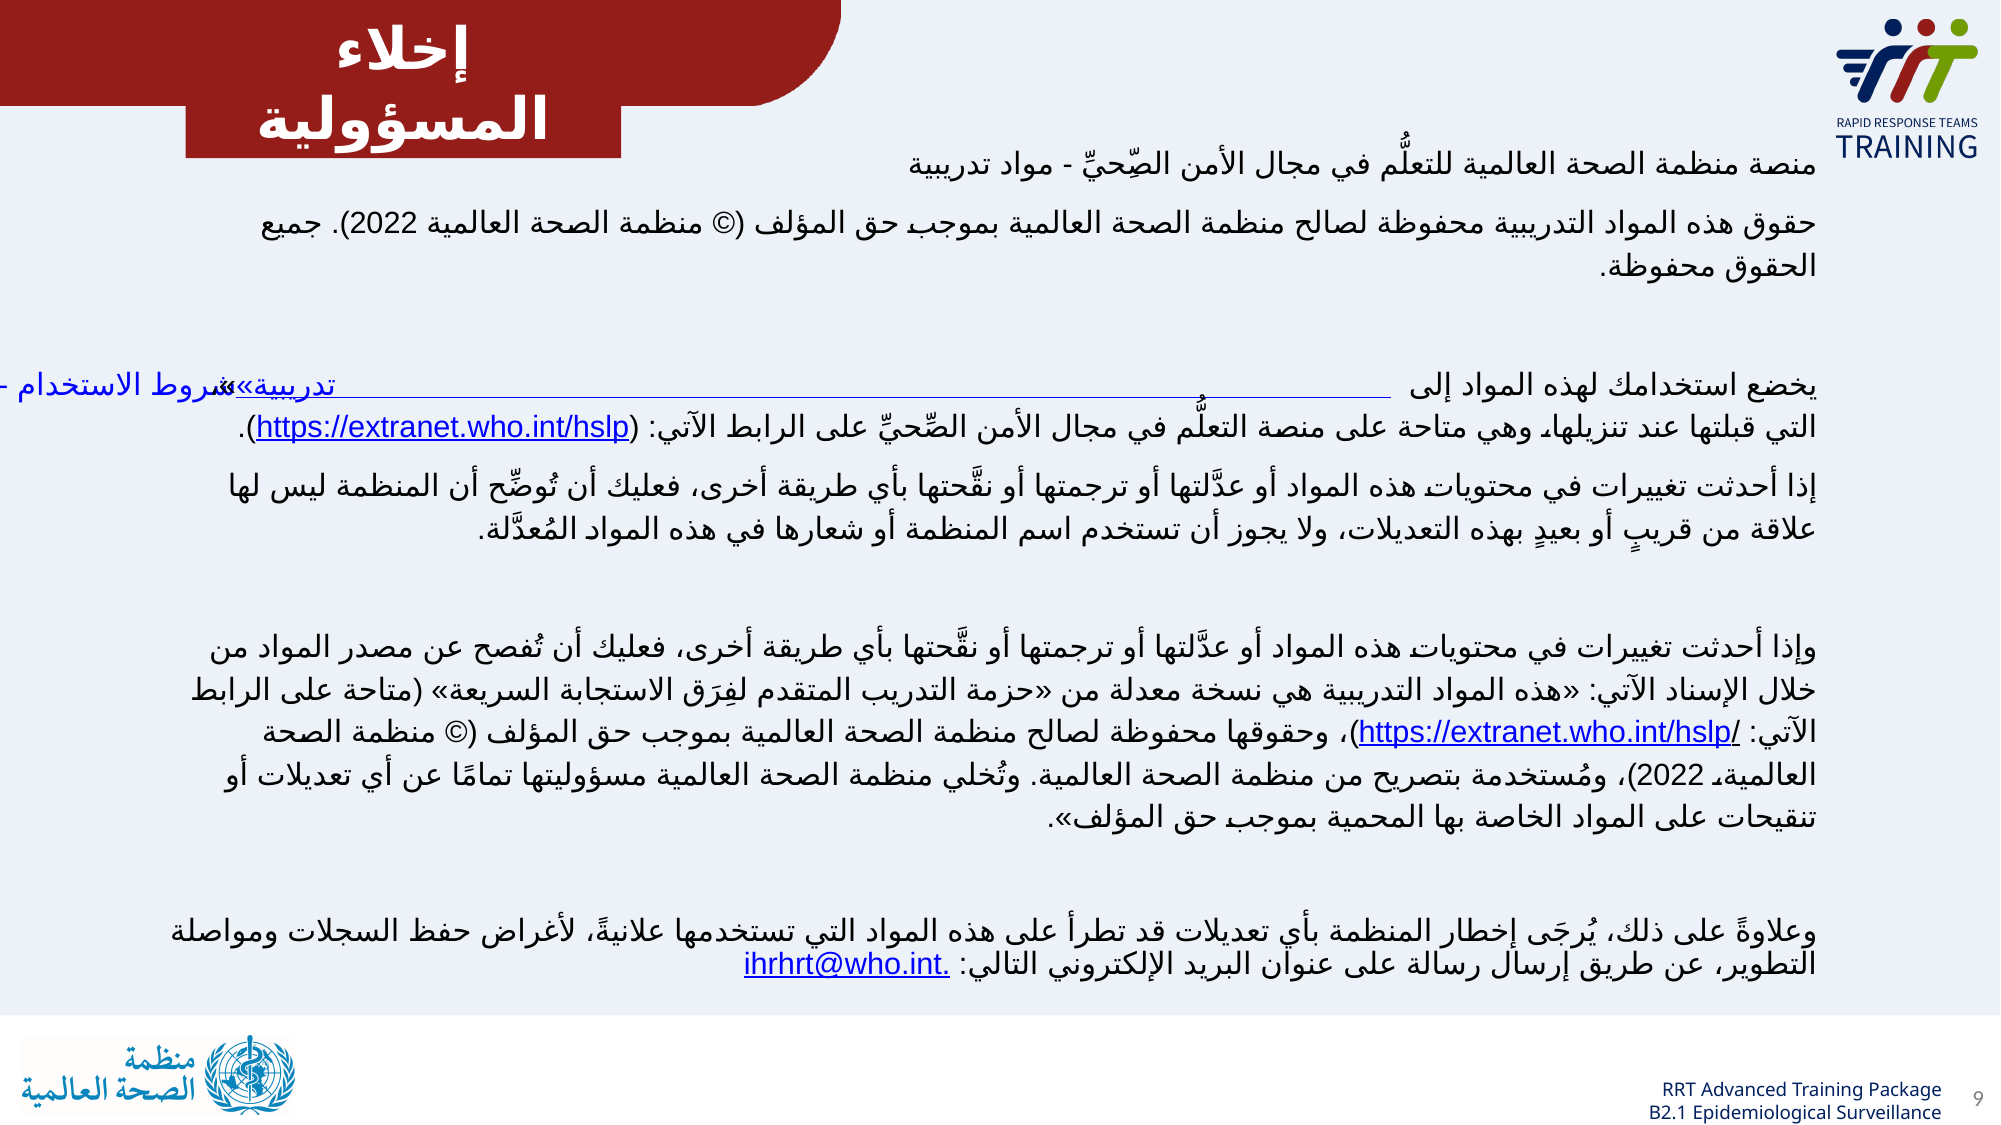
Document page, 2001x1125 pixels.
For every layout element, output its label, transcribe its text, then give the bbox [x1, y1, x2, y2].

list منصة منظمة الصحة العالمية للتعلُّم في مجال الأمن الصِّحيِّ - مواد تدريبية حقوق هذه المواد التدريبية محفوظة لصالح منظمة الصحة العالمية بموجب حق المؤلف (© منظمة الصحة العالمية 2022). جميع الحقوق محفوظة. يخضع استخدامك لهذه المواد إلى «شروط الاستخدام - منصة منظمة الصحة العالمية للتعلُّم في مجال الأمن الصِّحيِّ، مواد تدريبية»، التي قبلتها عند تنزيلها، وهي متاحة على منصة التعلُّم في مجال الأمن الصِّحيِّ على الرابط الآتي: (https://extranet.who.int/hslp). إذا أحدثت تغييرات في محتويات هذه المواد أو عدَّلتها أو ترجمتها أو نقَّحتها بأي طريقة أخرى، فعليك أن تُوضِّح أن المنظمة ليس لها علاقة من قريبٍ أو بعيدٍ بهذه التعديلات، ولا يجوز أن تستخدم اسم المنظمة أو شعارها في هذه المواد المُعدَّلة. وإذا أحدثت تغييرات في محتويات هذه المواد أو عدَّلتها أو ترجمتها أو نقَّحتها بأي طريقة أخرى، فعليك أن تُفصح عن مصدر المواد من خلال الإسناد الآتي: «هذه المواد التدريبية هي نسخة معدلة من «حزمة التدريب المتقدم لفِرَق الاستجابة السريعة» (متاحة على الرابط الآتي: https://extranet.who.int/hslp/)، وحقوقها محفوظة لصالح منظمة الصحة العالمية بموجب حق المؤلف (© منظمة الصحة العالمية، 2022)، ومُستخدمة بتصريح من منظمة الصحة العالمية. وتُخلي منظمة الصحة العالمية مسؤوليتها تمامًا عن أي تعديلات أو تنقيحات على المواد الخاصة بها المحمية بموجب حق المؤلف». وعلاوةً على ذلك، يُرجَى إخطار المنظمة بأي تعديلات قد تطرأ على هذه المواد التي تستخدمها علانيةً، لأغراض حفظ السجلات ومواصلة التطوير، عن طريق إرسال رسالة على عنوان البريد الإلكتروني التالي: ihrhrt@who.int. [158, 137, 1818, 993]
picture [0, 0, 841, 106]
picture [22, 1035, 295, 1115]
text_box إخلاء المسؤولية [185, 3, 622, 159]
picture [1835, 19, 1978, 167]
picture [252, 1050, 258, 1059]
